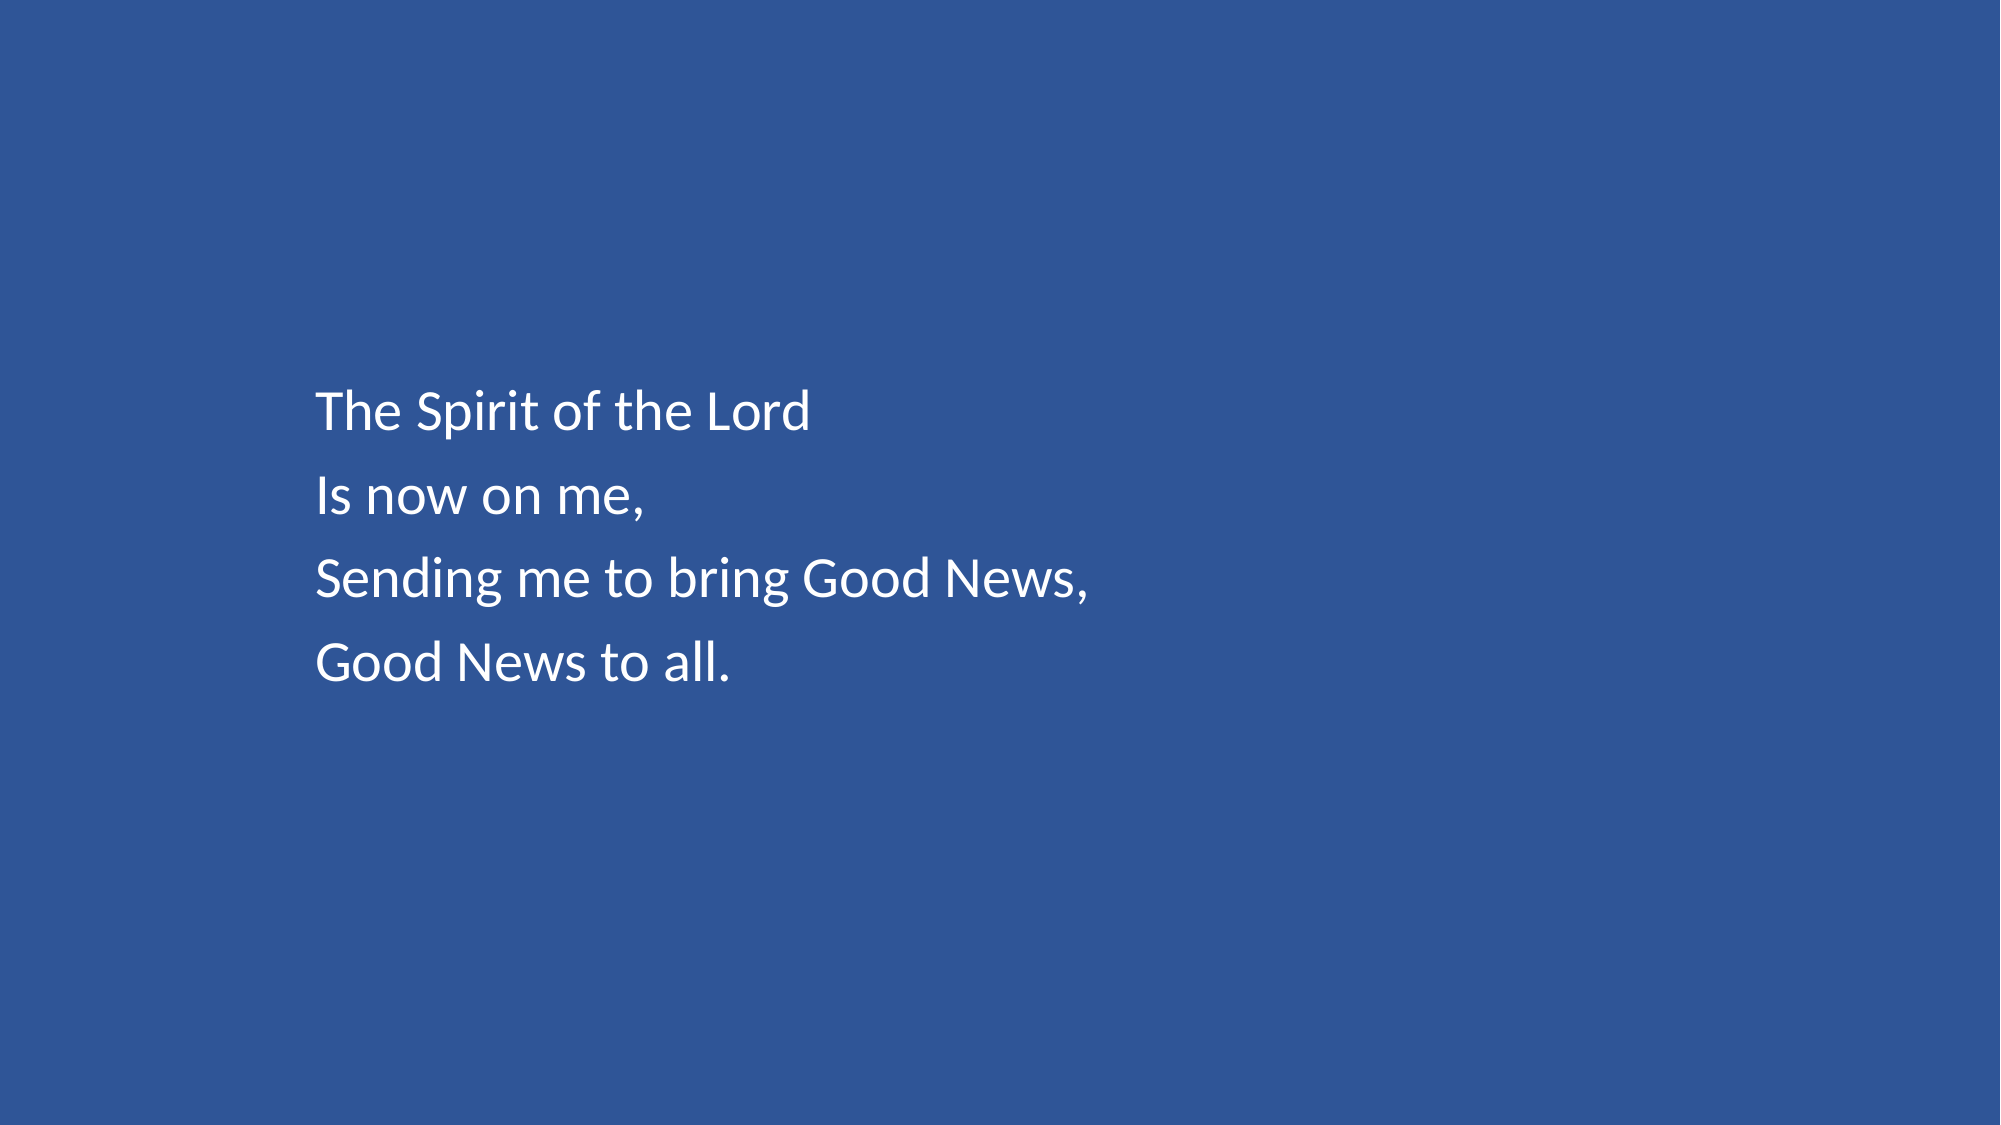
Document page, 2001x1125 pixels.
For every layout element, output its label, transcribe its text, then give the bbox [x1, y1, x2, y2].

list The Spirit of the Lord Is now on me, Sending me to bring Good News, Good News to all. [300, 372, 1700, 753]
